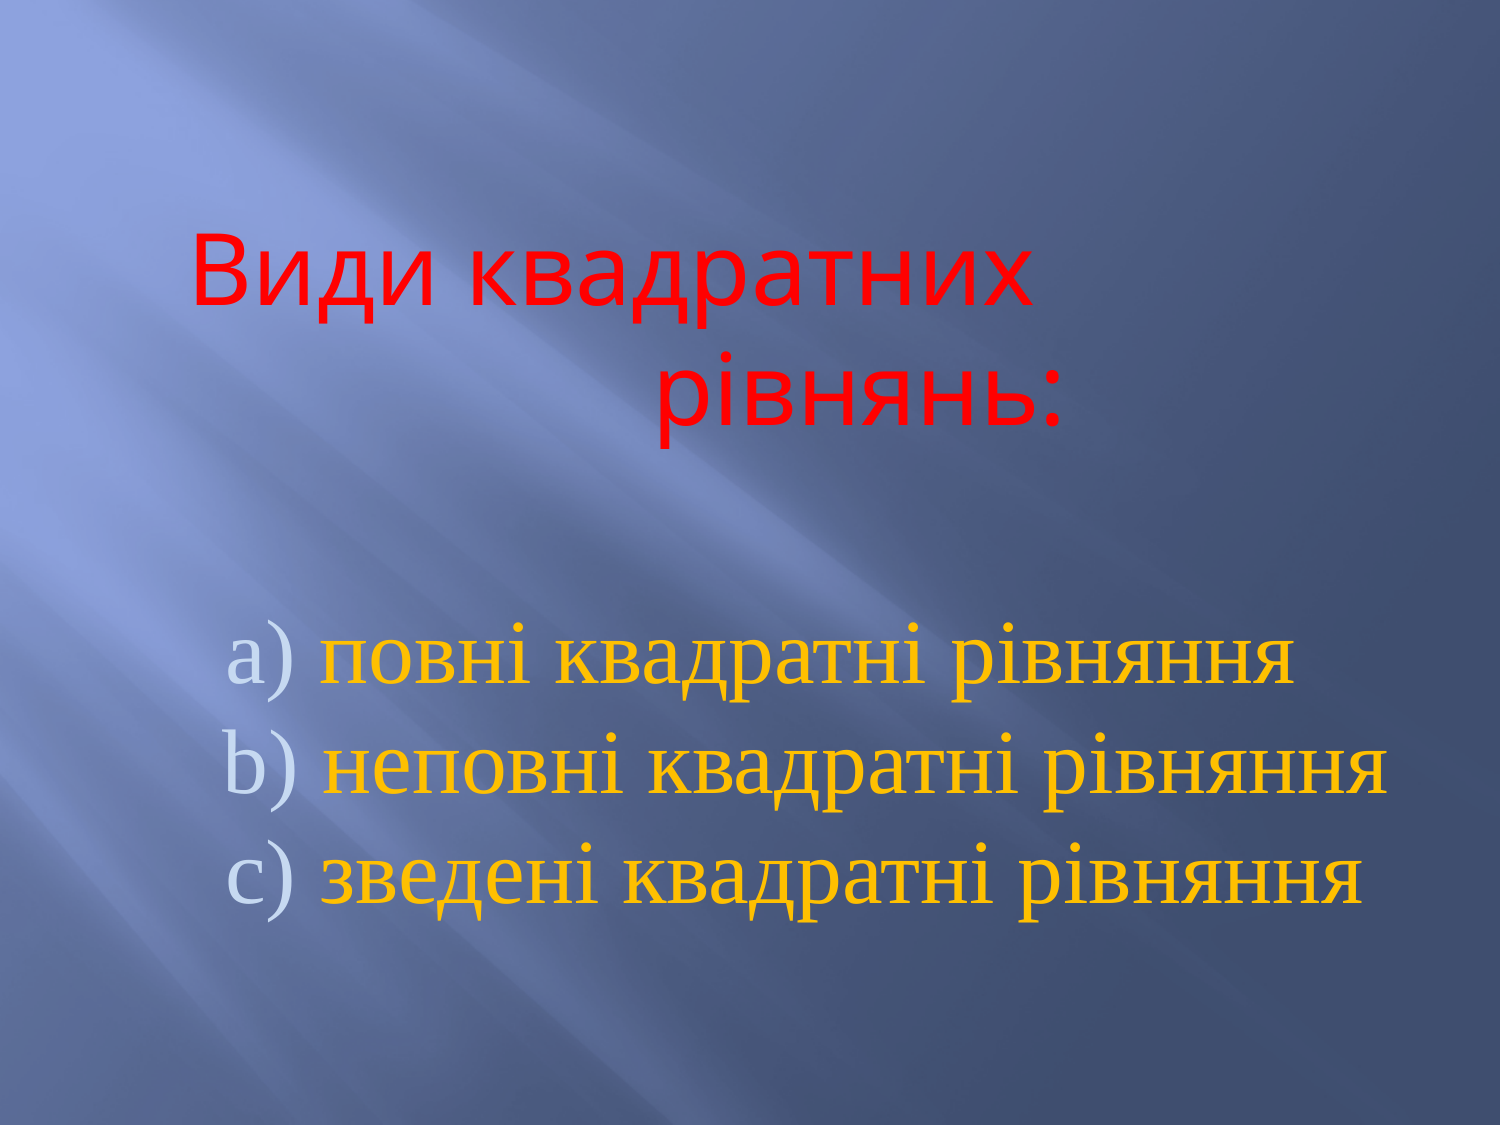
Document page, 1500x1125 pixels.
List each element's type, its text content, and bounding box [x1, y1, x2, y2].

list Види квадратних рівнянь: a) повні квадратні рівняння b) неповні квадратні рівняння c) зведені квадратні рівняння [75, 78, 1425, 1005]
